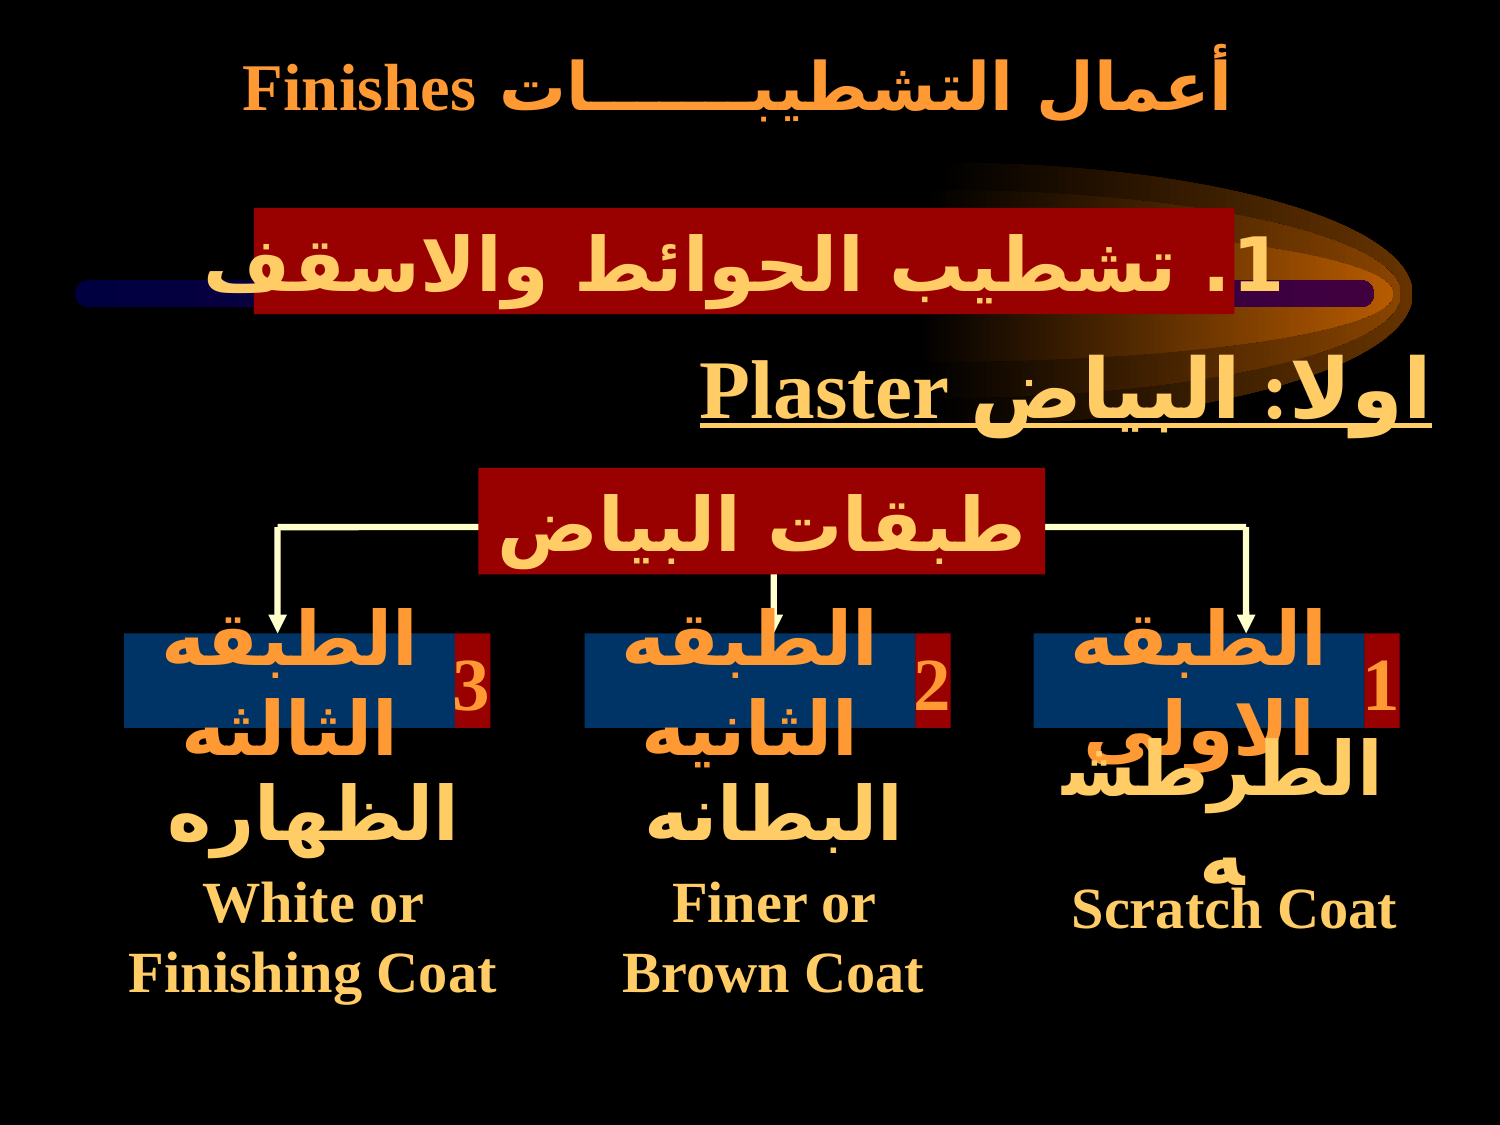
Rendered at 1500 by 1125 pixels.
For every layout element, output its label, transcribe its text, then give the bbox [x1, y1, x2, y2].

text_box الطبقه الثانيه [584, 633, 915, 728]
text_box الطرطشه [1056, 763, 1388, 858]
text_box 1 [1364, 633, 1400, 728]
text_box طبقات البياض [478, 467, 1046, 575]
text_box أعمال التشطيبـــــــات Finishes [171, 31, 1305, 138]
text_box الظهاره [147, 763, 479, 858]
text_box اولا: البياض Plaster [797, 302, 1447, 468]
text_box الطبقه الاولى [1033, 633, 1364, 728]
text_box [767, 575, 780, 633]
text_box Finer or Brown Coat [584, 869, 963, 1000]
text_box Scratch Coat [1045, 869, 1424, 941]
text_box 2 [915, 633, 951, 728]
text_box 1. تشطيب الحوائط والاسقف [253, 207, 1235, 315]
text_box [1239, 527, 1253, 633]
text_box الطبقه الثالثه [124, 633, 454, 728]
text_box White or Finishing Coat [123, 869, 503, 1000]
text_box 3 [454, 633, 491, 728]
text_box البطانه [608, 763, 940, 858]
text_box [271, 527, 284, 633]
